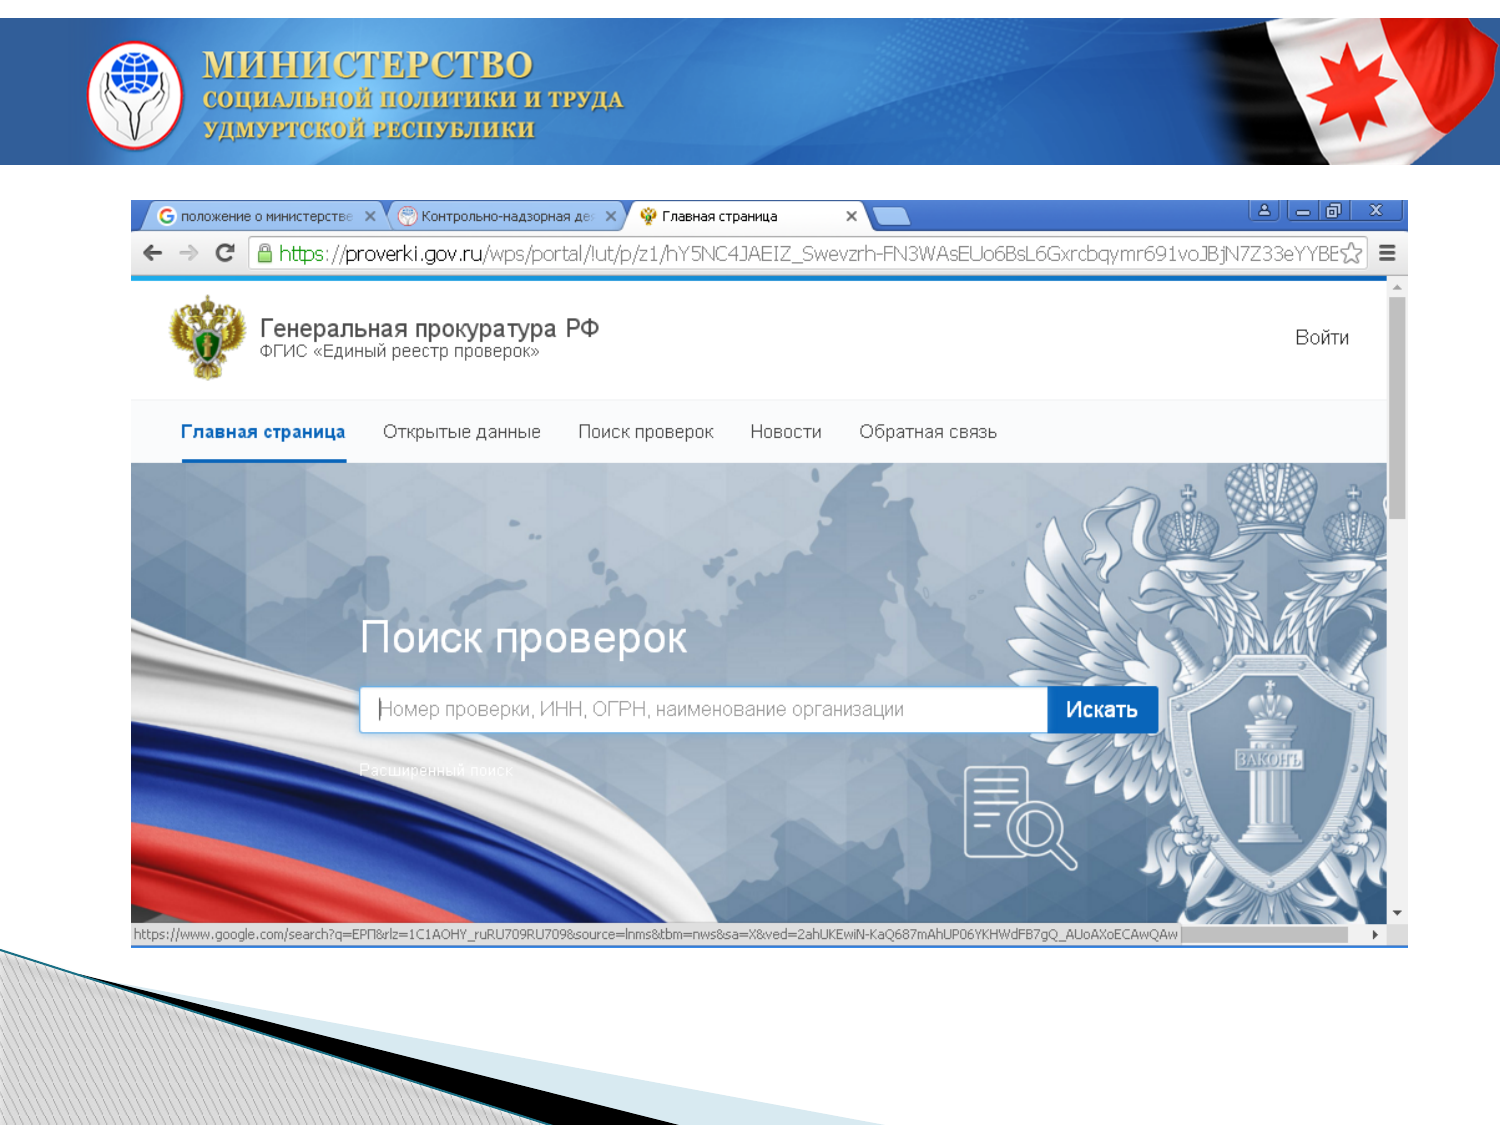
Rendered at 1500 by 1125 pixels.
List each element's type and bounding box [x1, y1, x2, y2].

picture [0, 18, 1500, 165]
picture [131, 200, 1408, 949]
